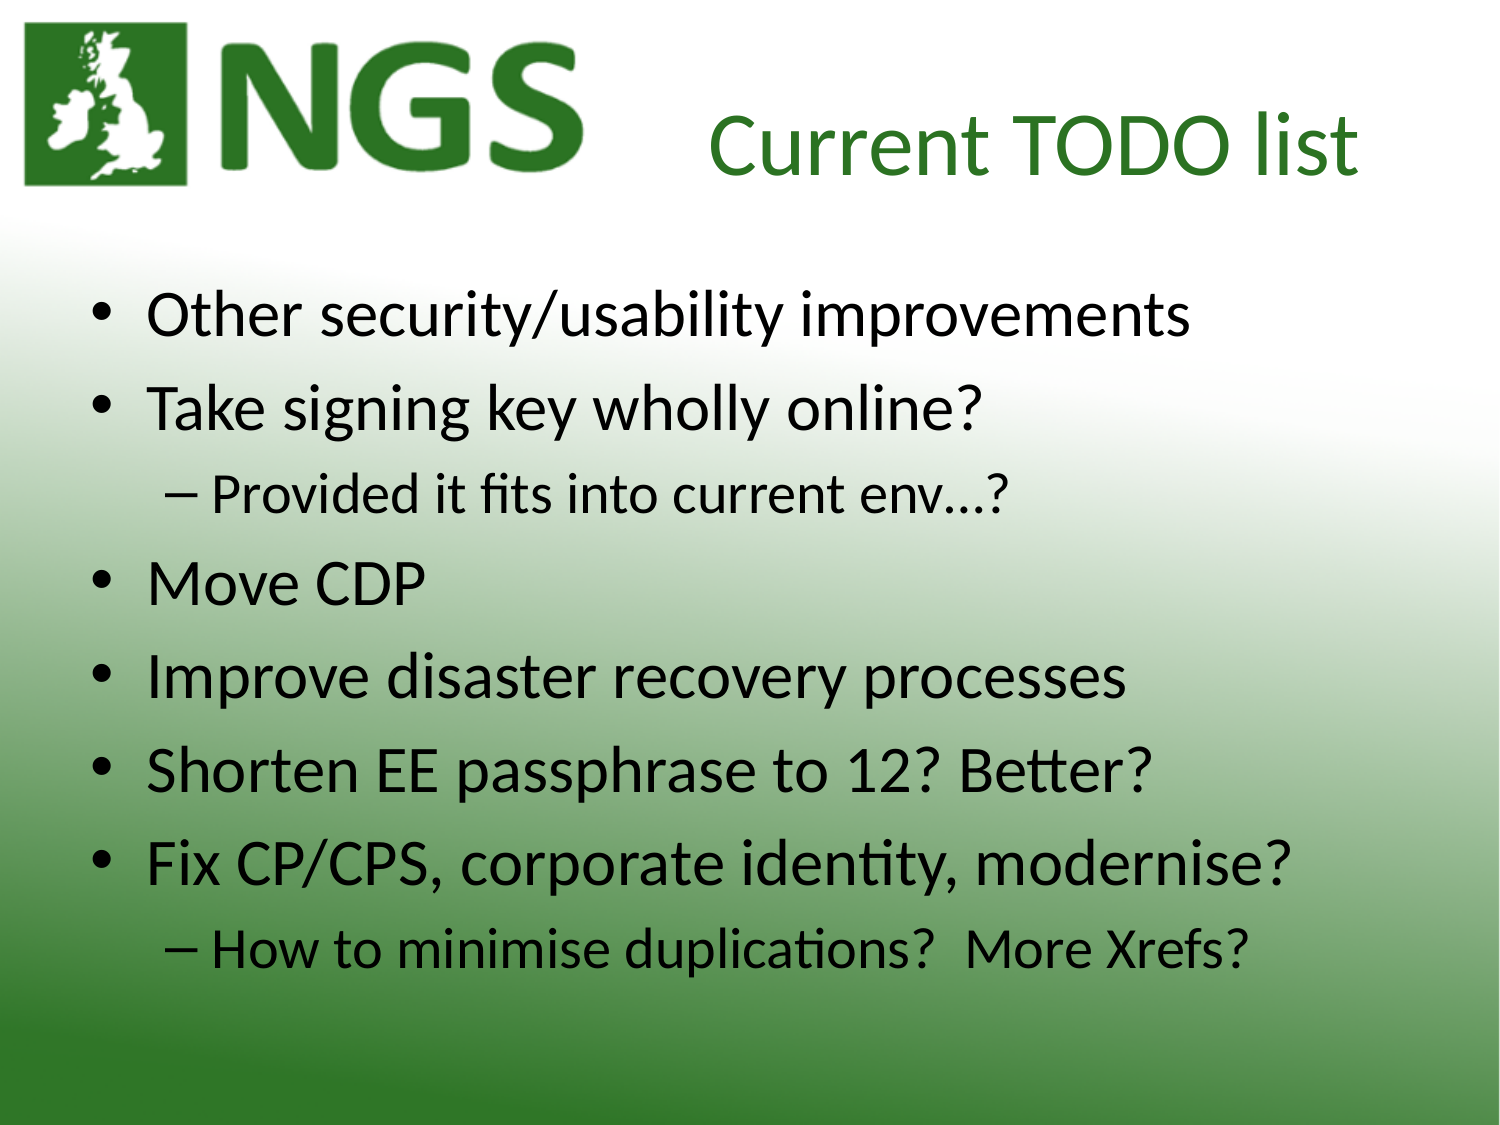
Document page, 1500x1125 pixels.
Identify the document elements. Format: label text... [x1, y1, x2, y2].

list Other security/usability improvements Take signing key wholly online? Provided it fits into current env…? Move CDP Improve disaster recovery processes Shorten EE passphrase to 12? Better? Fix CP/CPS, corporate identity, modernise? How to minimise duplications? More Xrefs? [75, 262, 1425, 1005]
title Current TODO list [644, 45, 1425, 233]
picture [0, 0, 1500, 1125]
